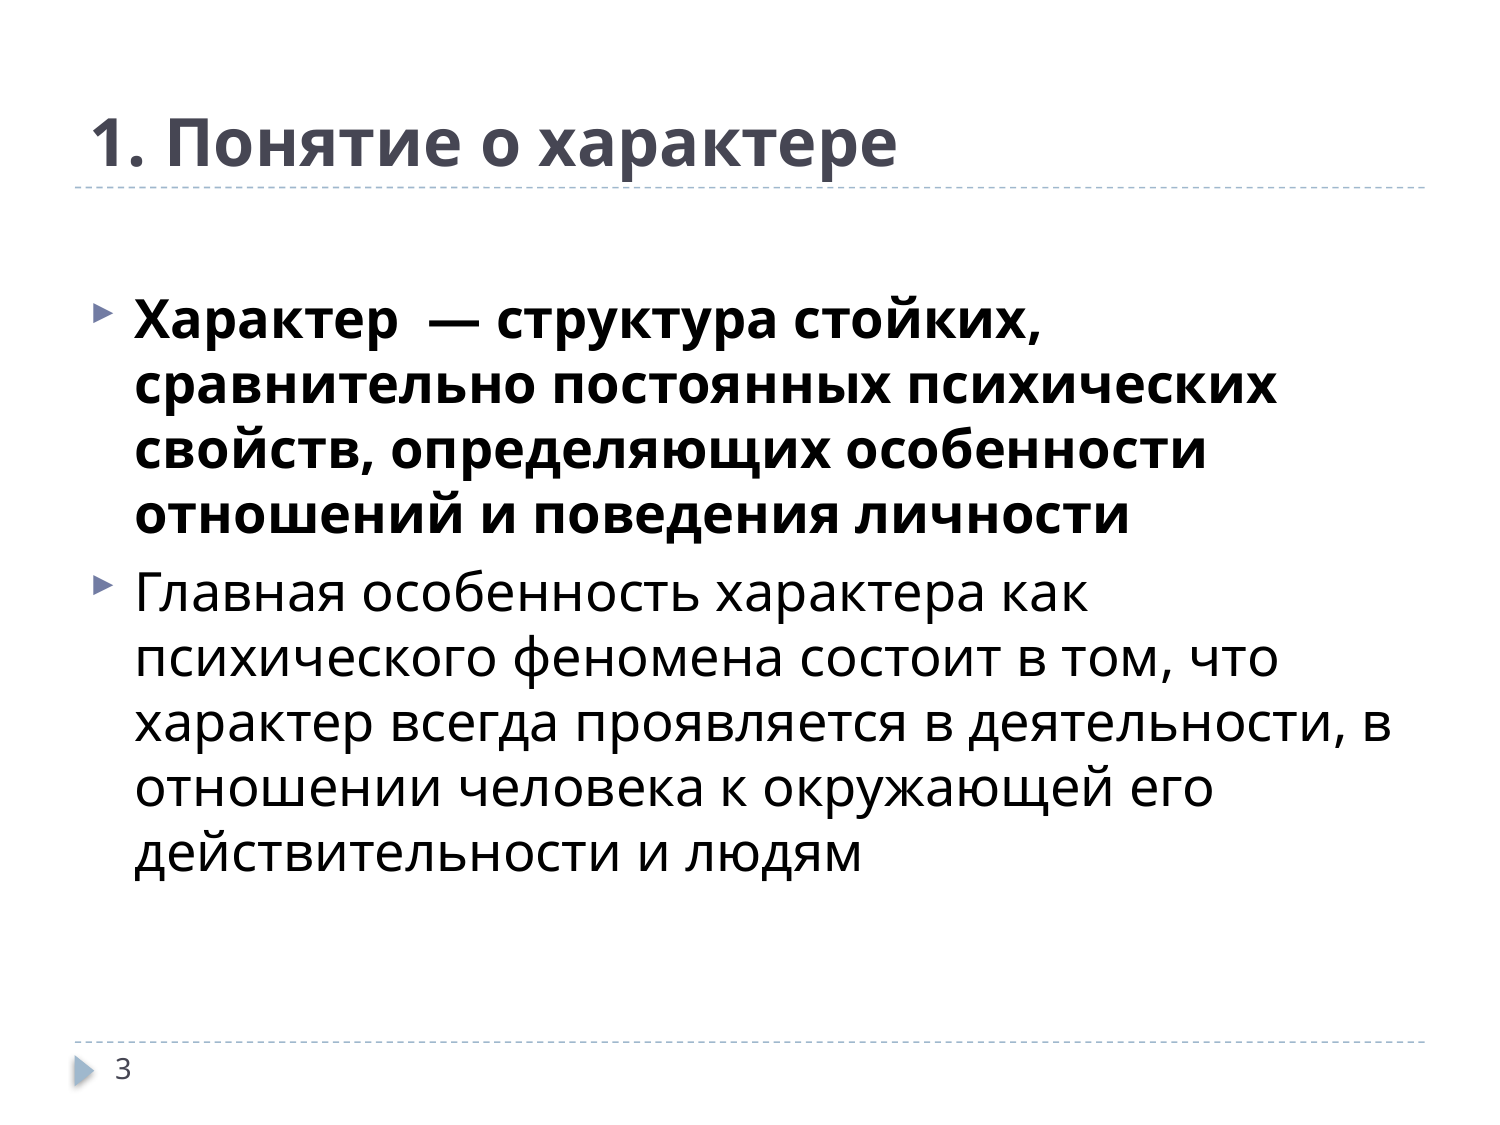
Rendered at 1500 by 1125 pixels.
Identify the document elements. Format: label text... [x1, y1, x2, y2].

title 1. Понятие о характере [75, 24, 1425, 188]
list Характер — структура стойких, сравнительно постоянных психических свойств, определяющих особенности отношений и поведения личности Главная особенность характера как психического феномена состоит в том, что характер всегда проявляется в деятельности, в отношении человека к окружающей его действительности и людям [75, 200, 1425, 1010]
slide_number 3 [100, 1042, 426, 1103]
